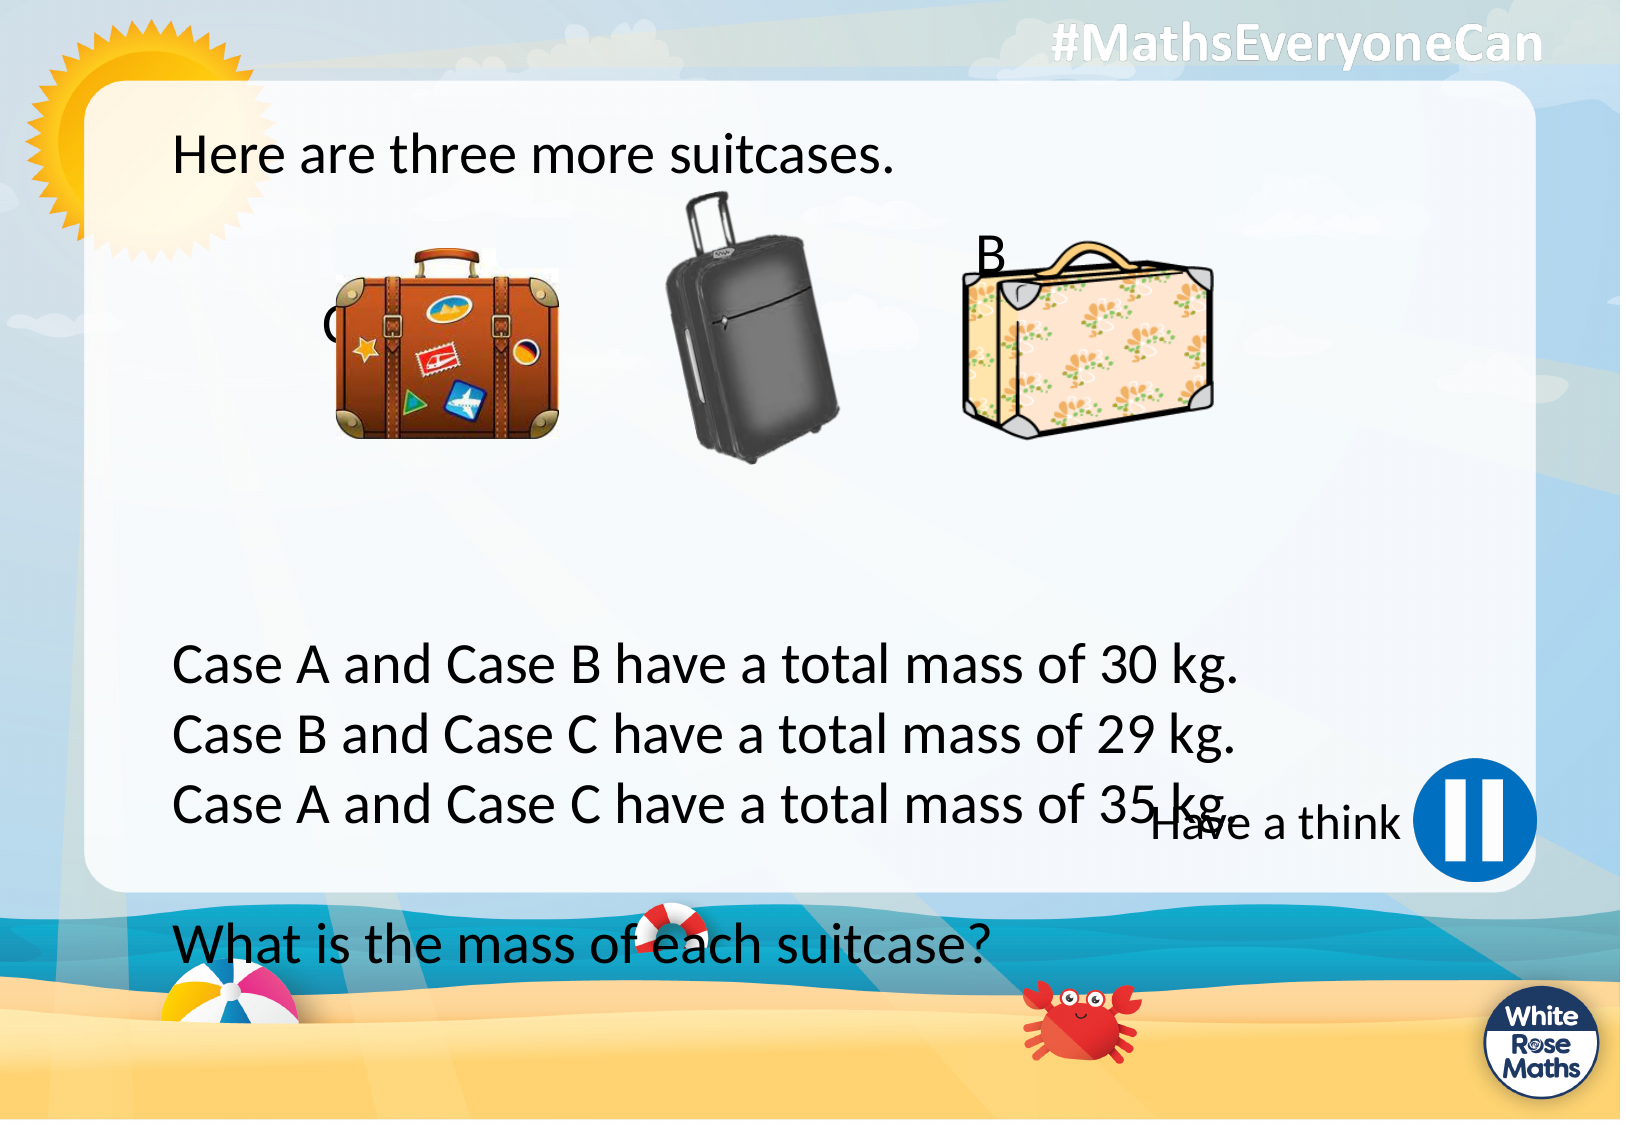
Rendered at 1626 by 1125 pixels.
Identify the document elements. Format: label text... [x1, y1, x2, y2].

text_box Have a think [1135, 782, 1413, 857]
picture [0, 0, 1626, 1125]
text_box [332, 217, 575, 439]
text_box Here are three more suitcases. A B C Case A and Case B have a total mass of 30 kg. Case B and Case C have a total mass of 29 kg. Case A and Case C have a total mass of 35 kg. What is the mass of each suitcase? [158, 108, 1423, 1053]
